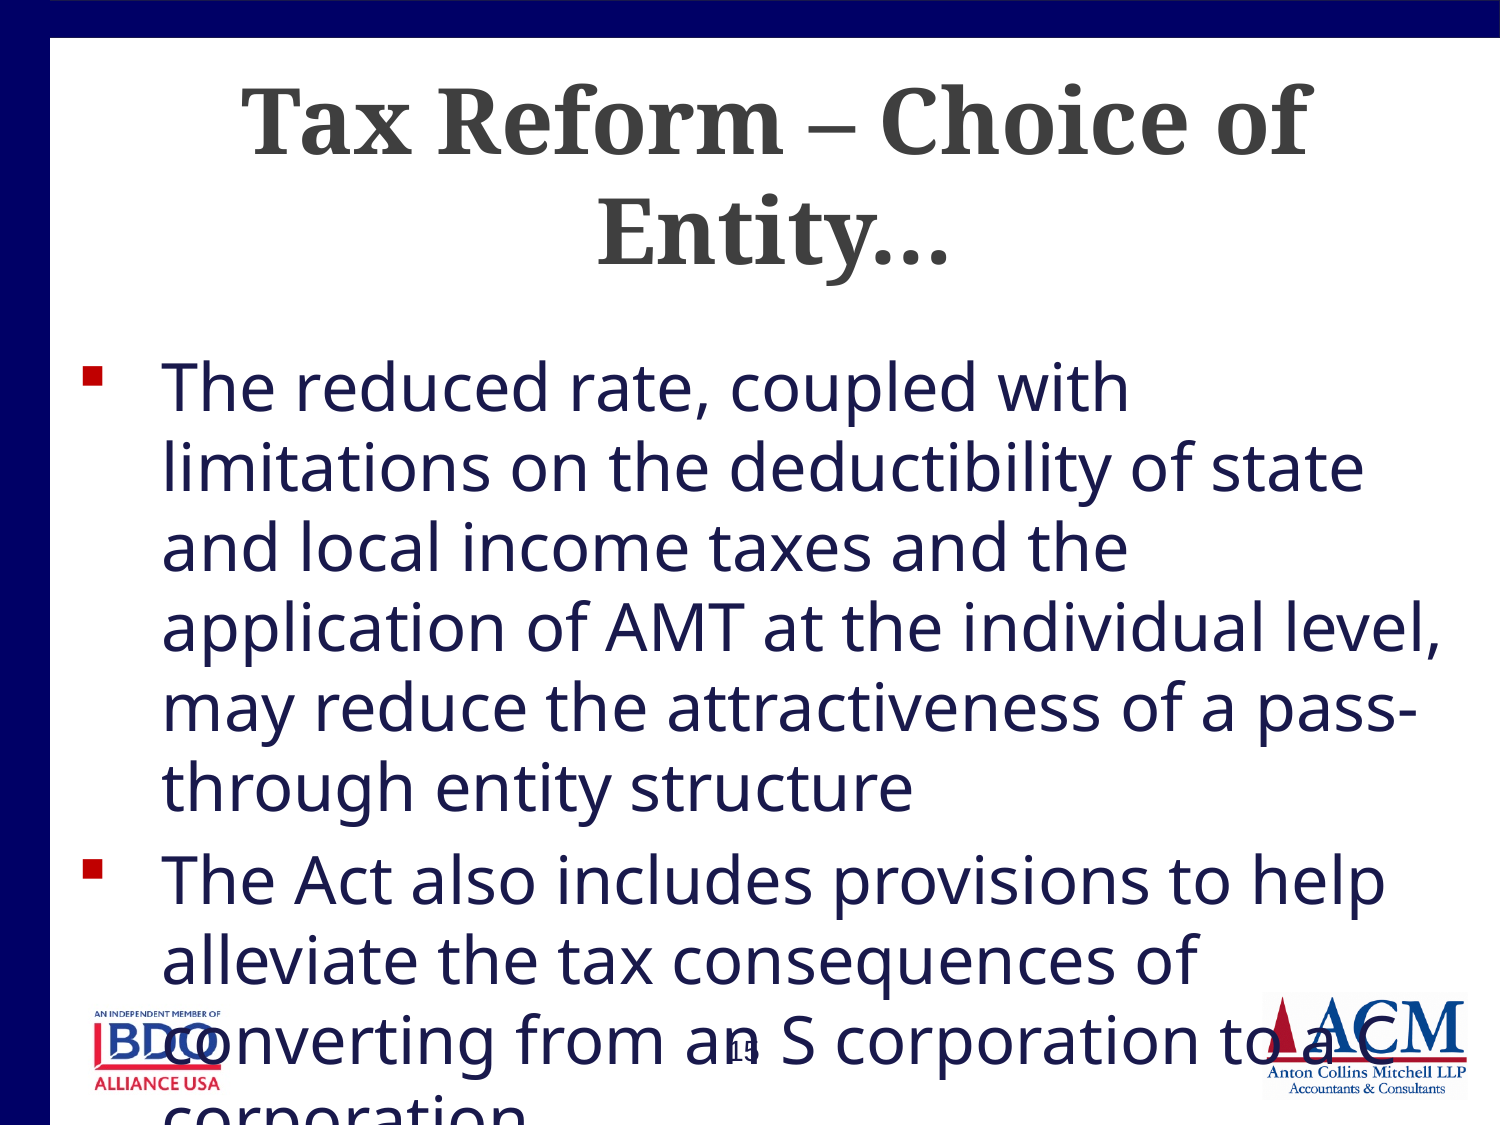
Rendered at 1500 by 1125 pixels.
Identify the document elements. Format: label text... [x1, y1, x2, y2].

list The reduced rate, coupled with limitations on the deductibility of state and local income taxes and the application of AMT at the individual level, may reduce the attractiveness of a pass-through entity structure The Act also includes provisions to help alleviate the tax consequences of converting from an S corporation to a C corporation [62, 337, 1488, 993]
title Tax Reform – Choice of Entity… [49, 87, 1500, 258]
picture [75, 993, 238, 1108]
picture [1262, 993, 1468, 1100]
slide_number 15 [687, 1024, 776, 1101]
